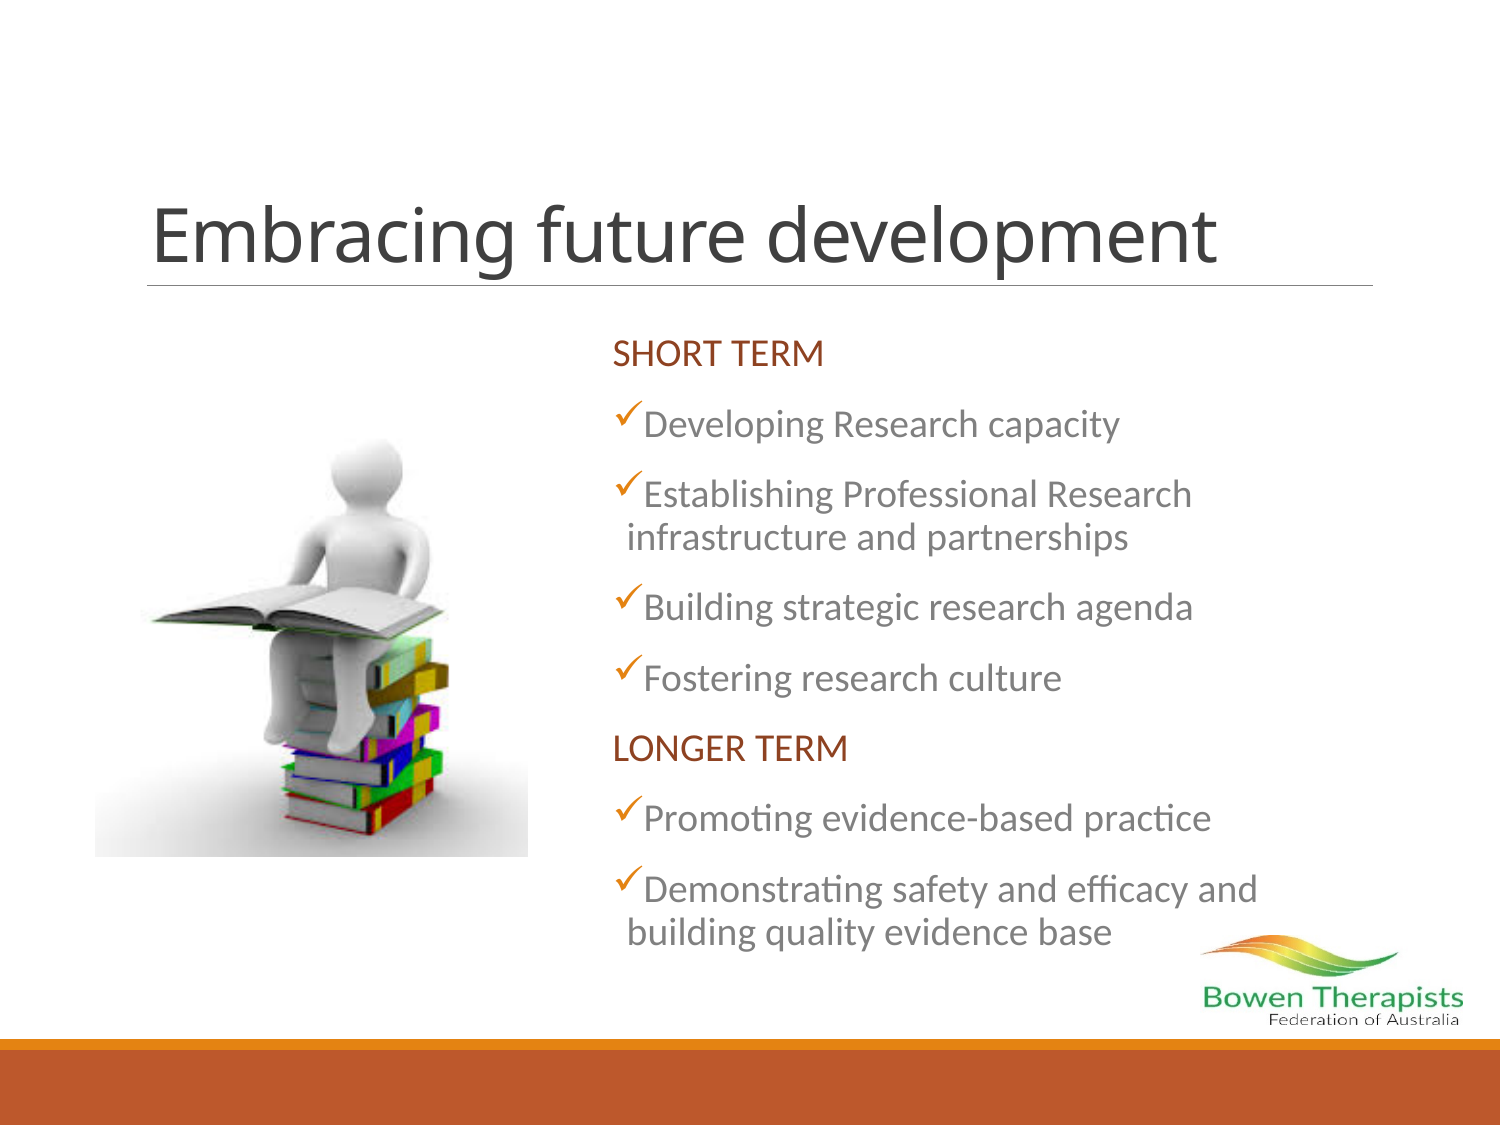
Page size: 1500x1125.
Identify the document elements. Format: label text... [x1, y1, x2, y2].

title Embracing future development [135, 47, 1373, 285]
picture [95, 424, 529, 858]
picture [1199, 935, 1463, 1026]
list SHORT TERM Developing Research capacity Establishing Professional Research infrastructure and partnerships Building strategic research agenda Fostering research culture LONGER TERM Promoting evidence-based practice Demonstrating safety and efficacy and building quality evidence base [612, 324, 1373, 963]
